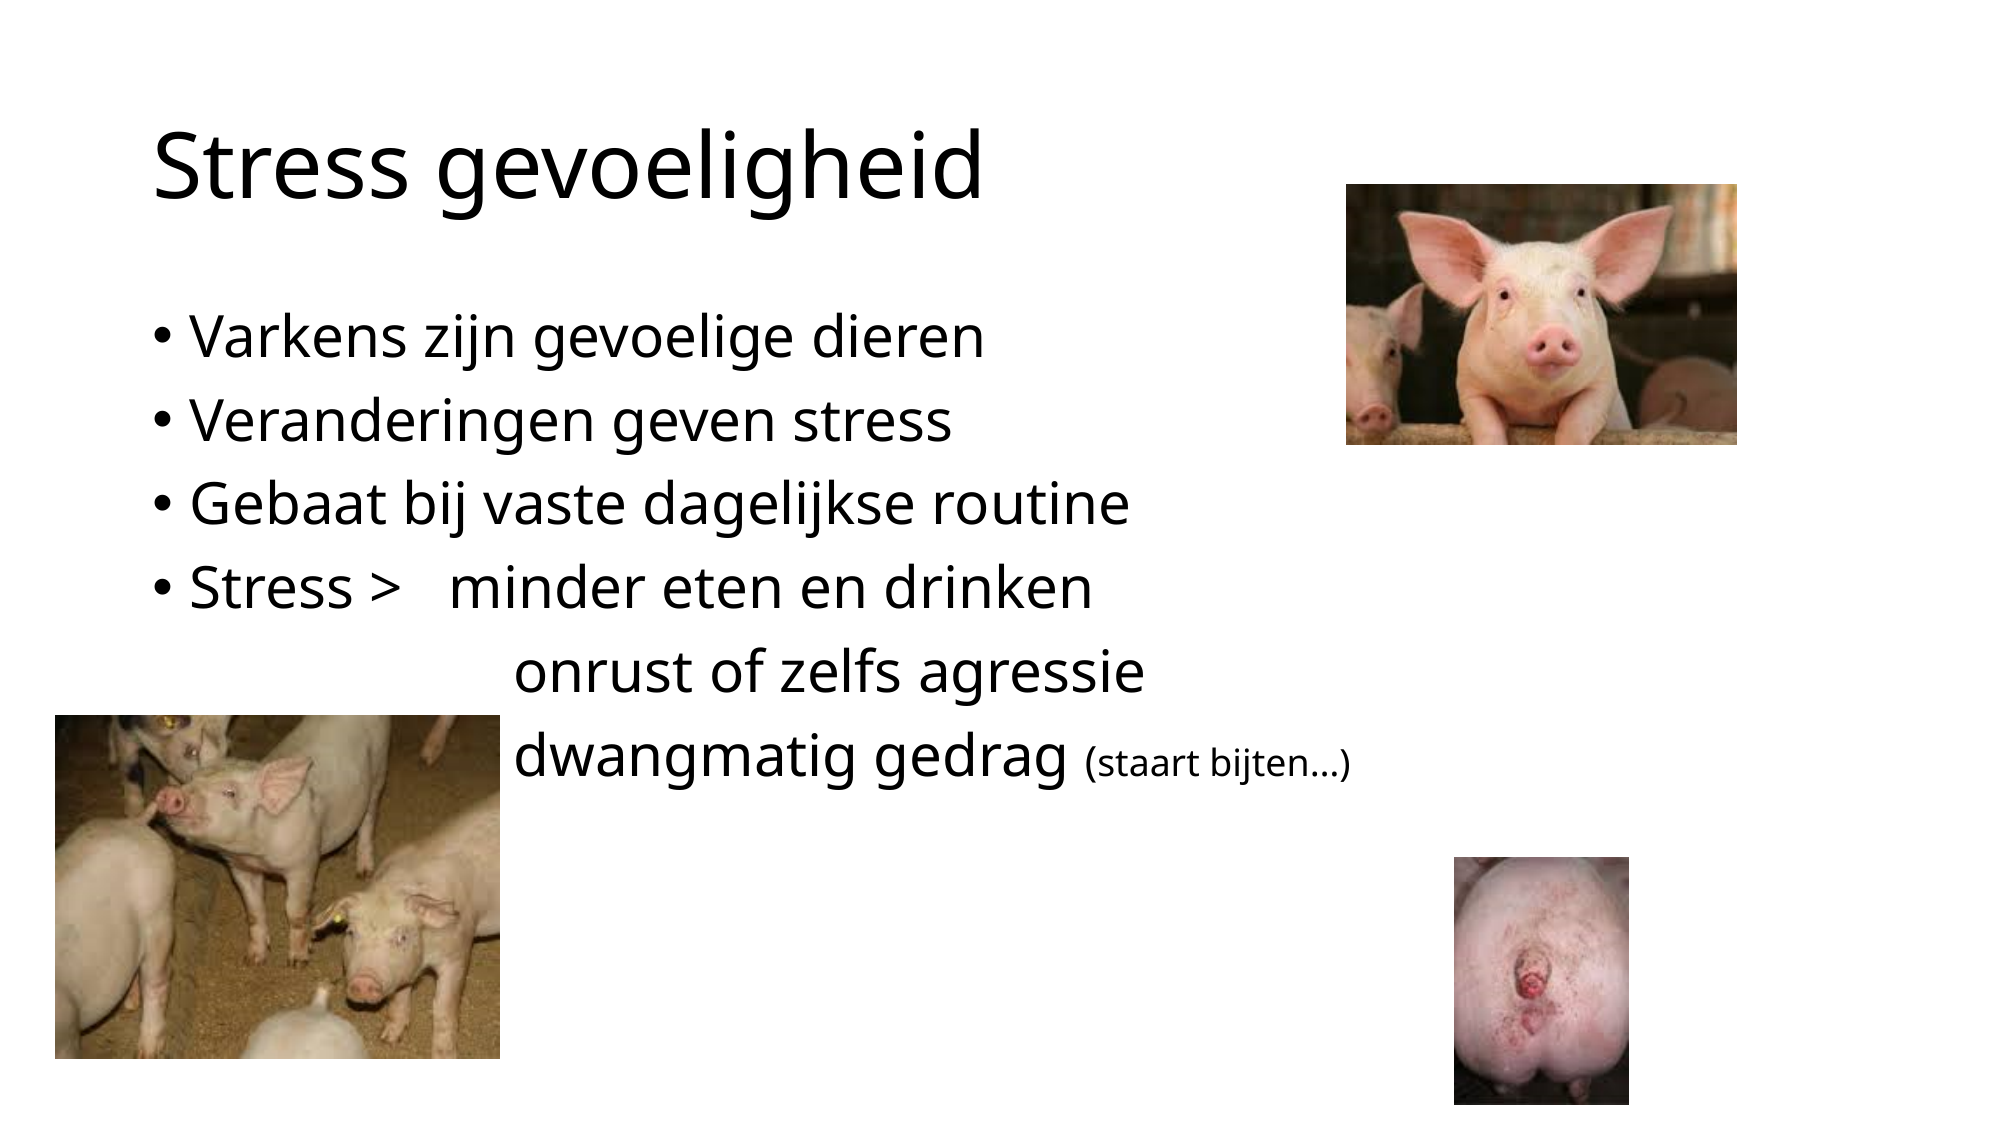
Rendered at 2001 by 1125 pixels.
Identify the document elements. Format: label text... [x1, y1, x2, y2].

picture [1454, 857, 1630, 1105]
title Stress gevoeligheid [137, 59, 1863, 278]
picture [1346, 184, 1737, 445]
picture [55, 715, 500, 1059]
list Varkens zijn gevoelige dieren Veranderingen geven stress Gebaat bij vaste dagelijkse routine Stress > minder eten en drinken onrust of zelfs agressie dwangmatig gedrag (staart bijten…) [137, 299, 1863, 1014]
